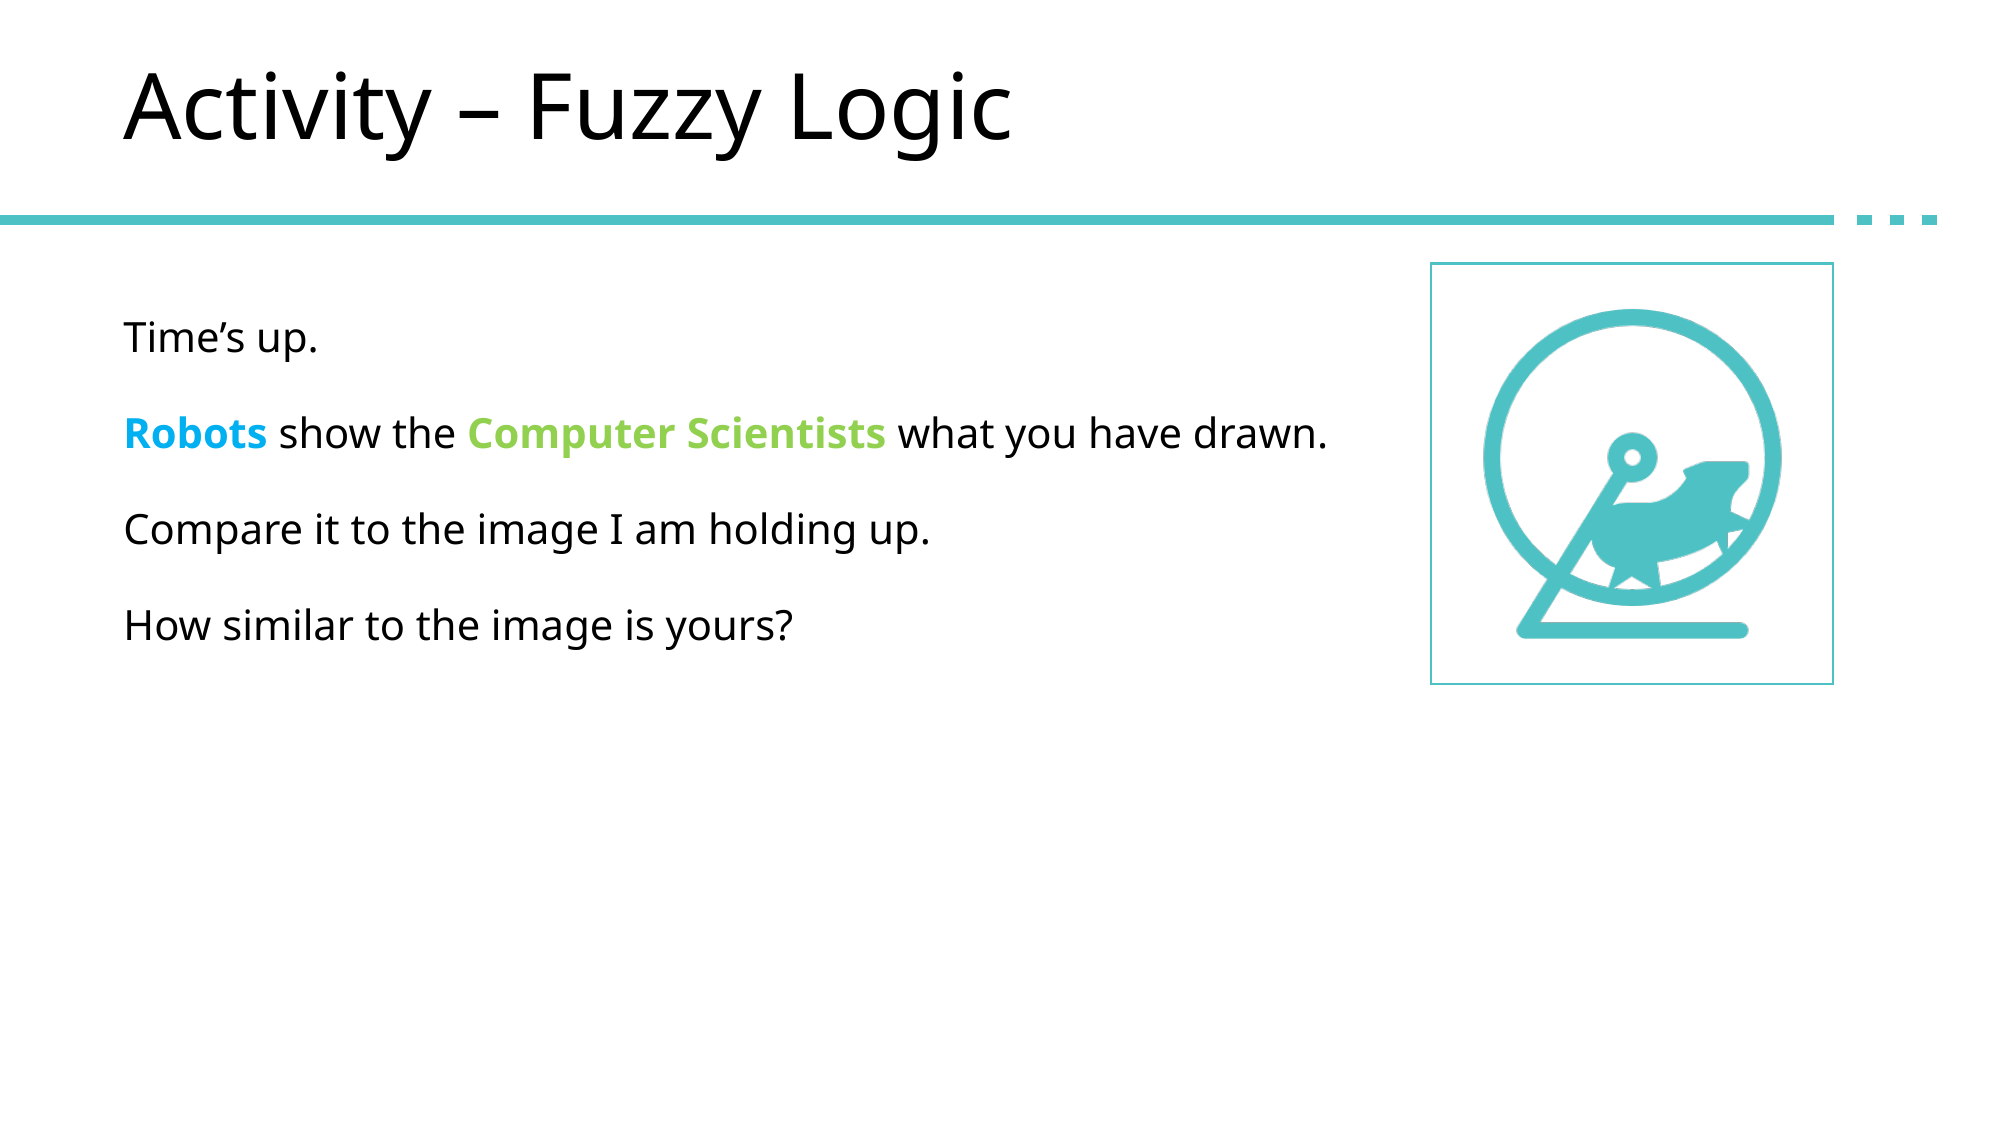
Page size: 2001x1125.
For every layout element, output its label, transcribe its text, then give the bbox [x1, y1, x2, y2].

text_box [0, 215, 1834, 225]
text_box [1890, 215, 1904, 225]
text_box [1857, 215, 1872, 225]
picture [1434, 276, 1831, 672]
text_box [1430, 262, 1834, 685]
list Time’s up. Robots show the Computer Scientists what you have drawn. Compare it to the image I am holding up. How similar to the image is yours? [108, 278, 1834, 993]
title Activity – Fuzzy Logic [108, 41, 1800, 177]
text_box [1922, 215, 1937, 225]
